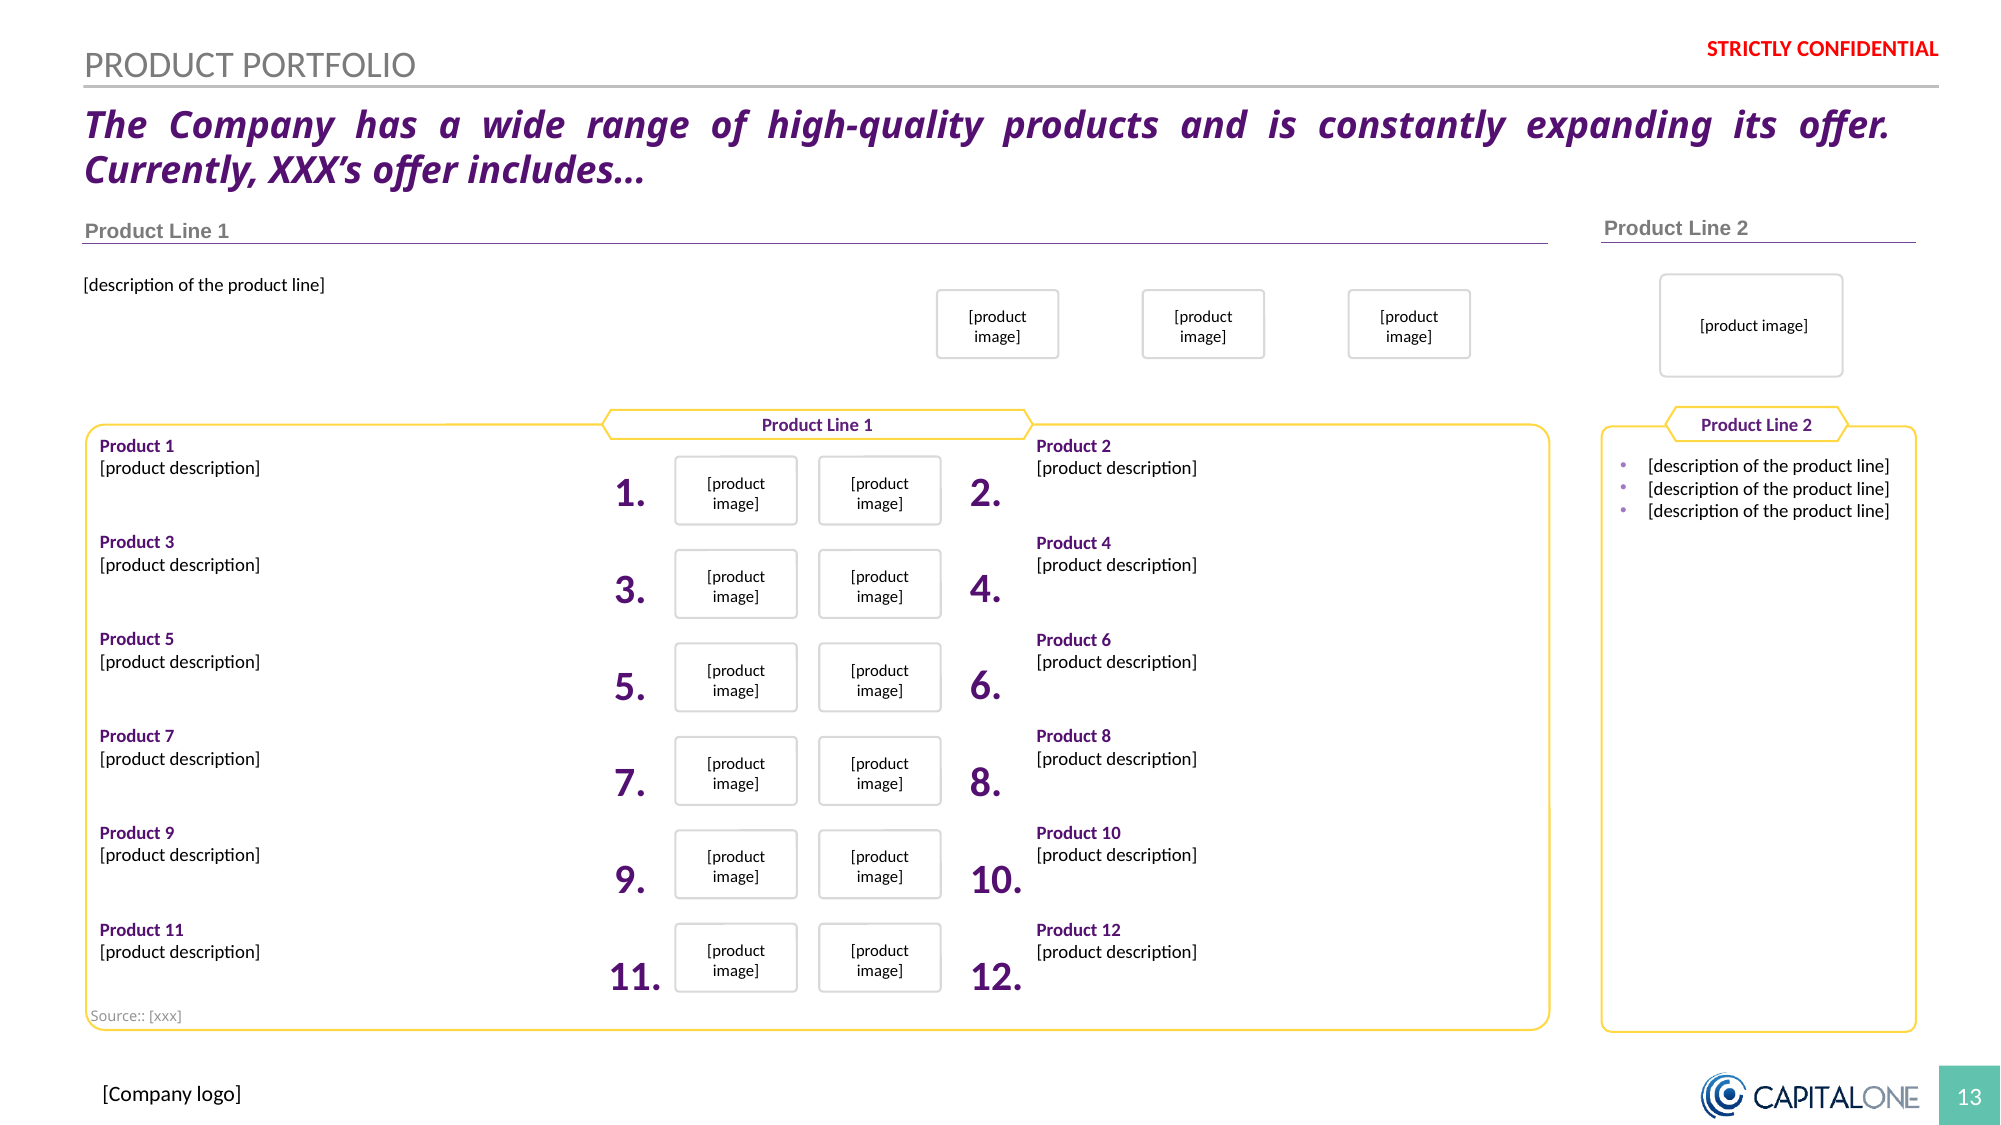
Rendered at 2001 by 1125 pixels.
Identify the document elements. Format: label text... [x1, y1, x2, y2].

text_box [675, 736, 797, 805]
text_box PRODUCT PORTFOLIO [69, 30, 507, 70]
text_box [1348, 289, 1471, 358]
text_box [1128, 426, 1548, 1007]
text_box [description of the product line] [68, 264, 507, 303]
text_box The Company has a wide range of high-quality products and is constantly expanding its offer. Currently, XXX’s offer includes... [1128, 101, 1893, 237]
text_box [675, 923, 797, 992]
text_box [819, 736, 941, 805]
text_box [819, 549, 941, 618]
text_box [85, 426, 507, 1007]
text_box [1601, 406, 1916, 1032]
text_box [1660, 274, 1843, 377]
picture [1700, 1066, 1933, 1125]
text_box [819, 643, 941, 712]
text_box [936, 289, 1059, 358]
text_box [675, 643, 797, 712]
text_box Product Line 1 [84, 210, 507, 243]
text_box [1142, 289, 1265, 358]
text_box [819, 830, 941, 899]
text_box PRODUCT PORTFOLIO [1128, 30, 1900, 70]
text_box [675, 549, 797, 618]
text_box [819, 923, 941, 992]
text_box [819, 456, 941, 525]
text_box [675, 456, 797, 525]
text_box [675, 830, 797, 899]
text_box Source:: [xxx] [75, 999, 507, 1032]
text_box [507, 0, 1128, 1125]
text_box Product Line 1 [84, 244, 507, 249]
text_box The Company has a wide range of high-quality products and is constantly expanding its offer. Currently, XXX’s offer includes... [83, 101, 507, 237]
text_box Product Line 2 [1604, 207, 2000, 246]
